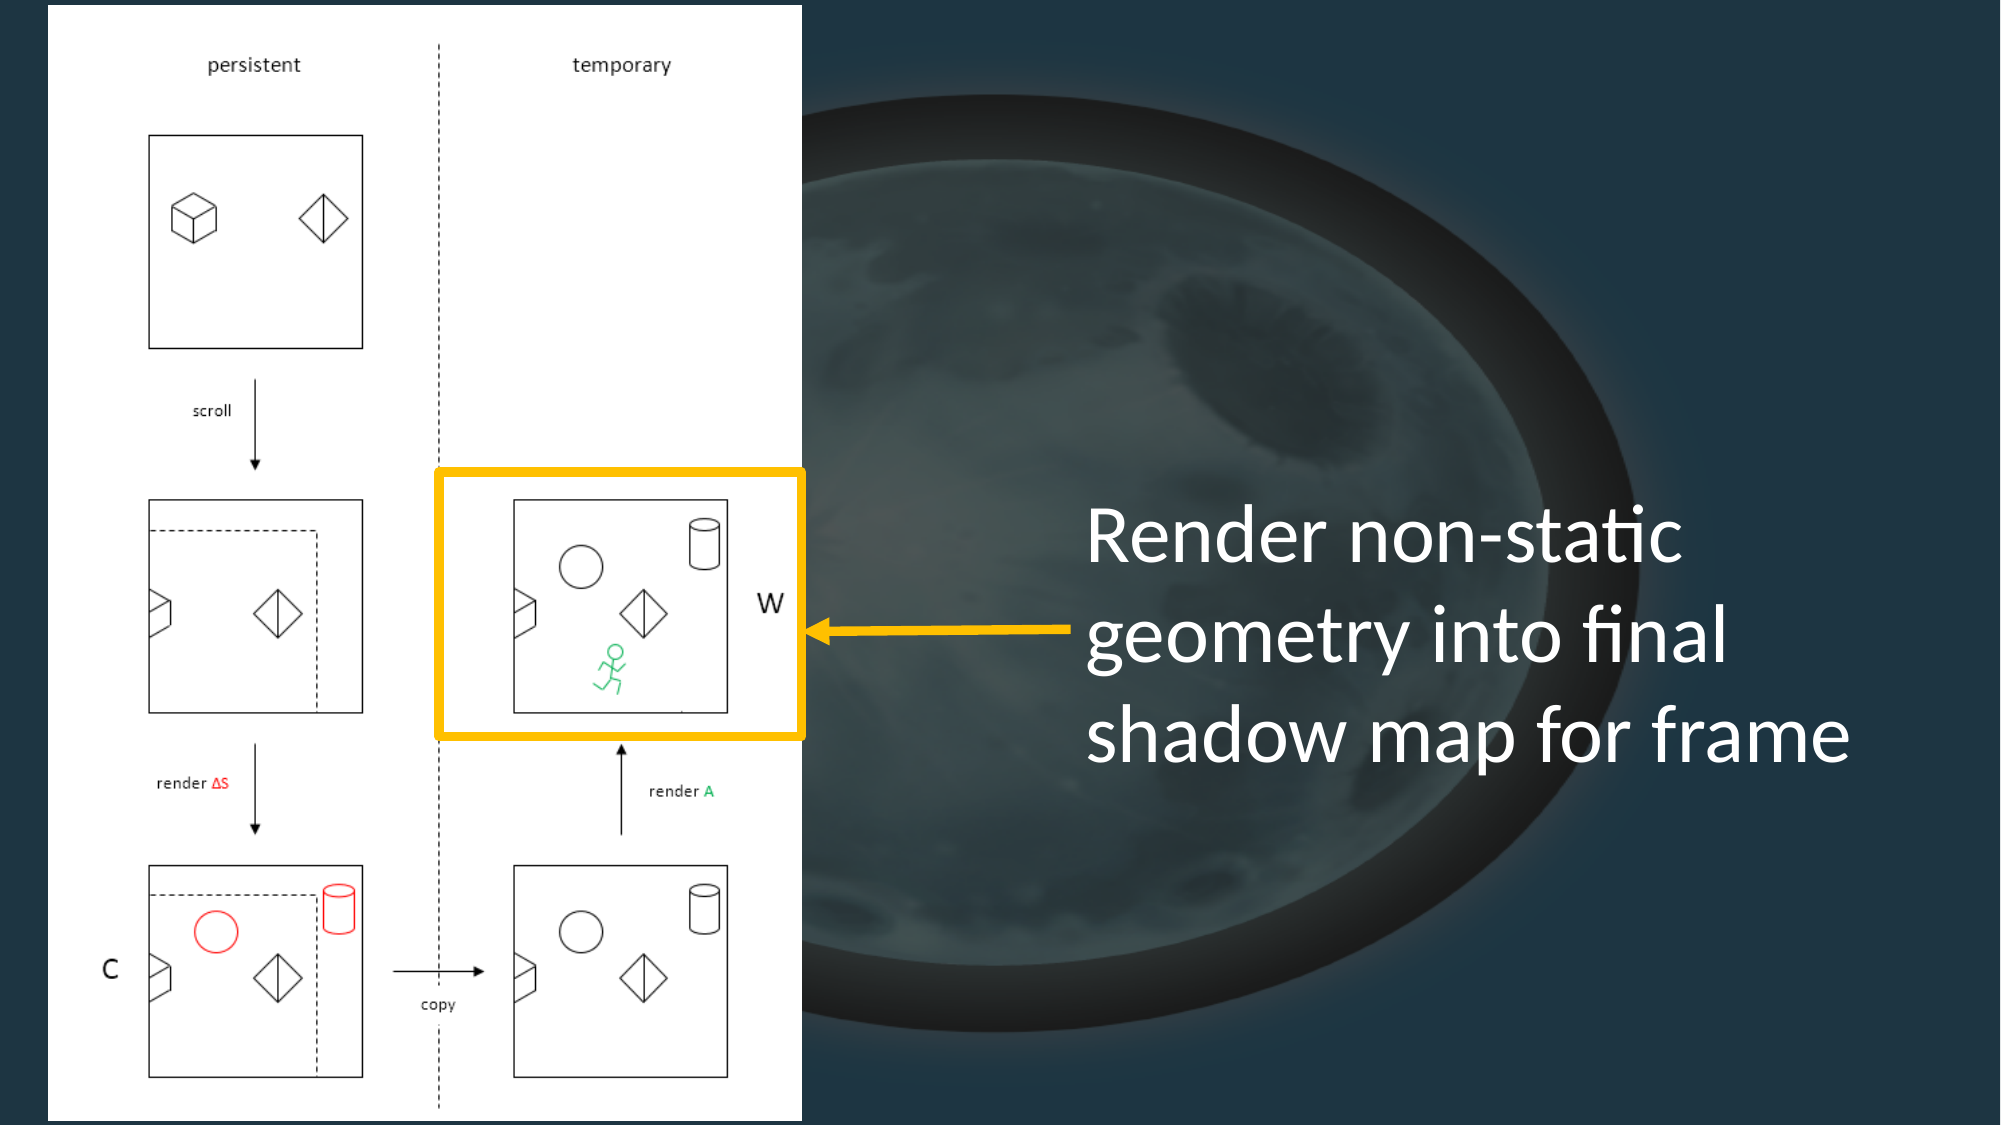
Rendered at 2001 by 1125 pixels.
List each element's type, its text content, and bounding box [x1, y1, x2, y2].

picture [0, 0, 2001, 1125]
text_box Render non-static geometry into final shadow map for frame [1070, 471, 1981, 787]
